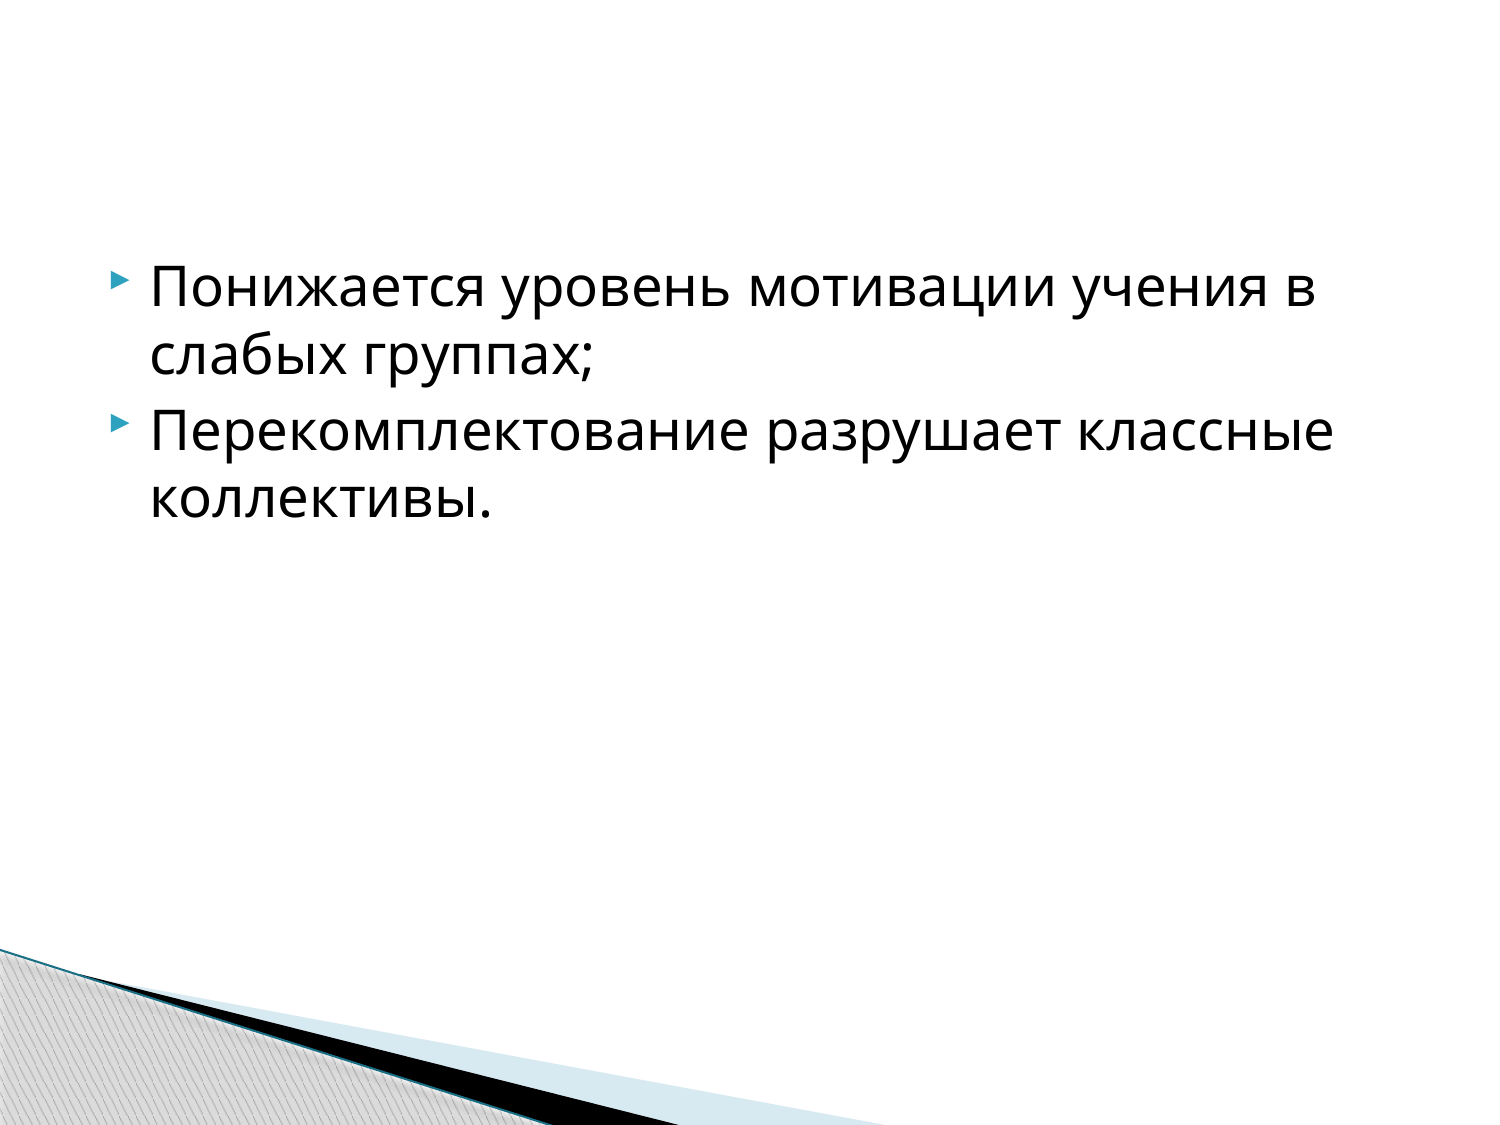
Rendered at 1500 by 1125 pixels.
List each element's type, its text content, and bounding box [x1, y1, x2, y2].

list Понижается уровень мотивации учения в слабых группах; Перекомплектование разрушает классные коллективы. [75, 243, 1425, 986]
